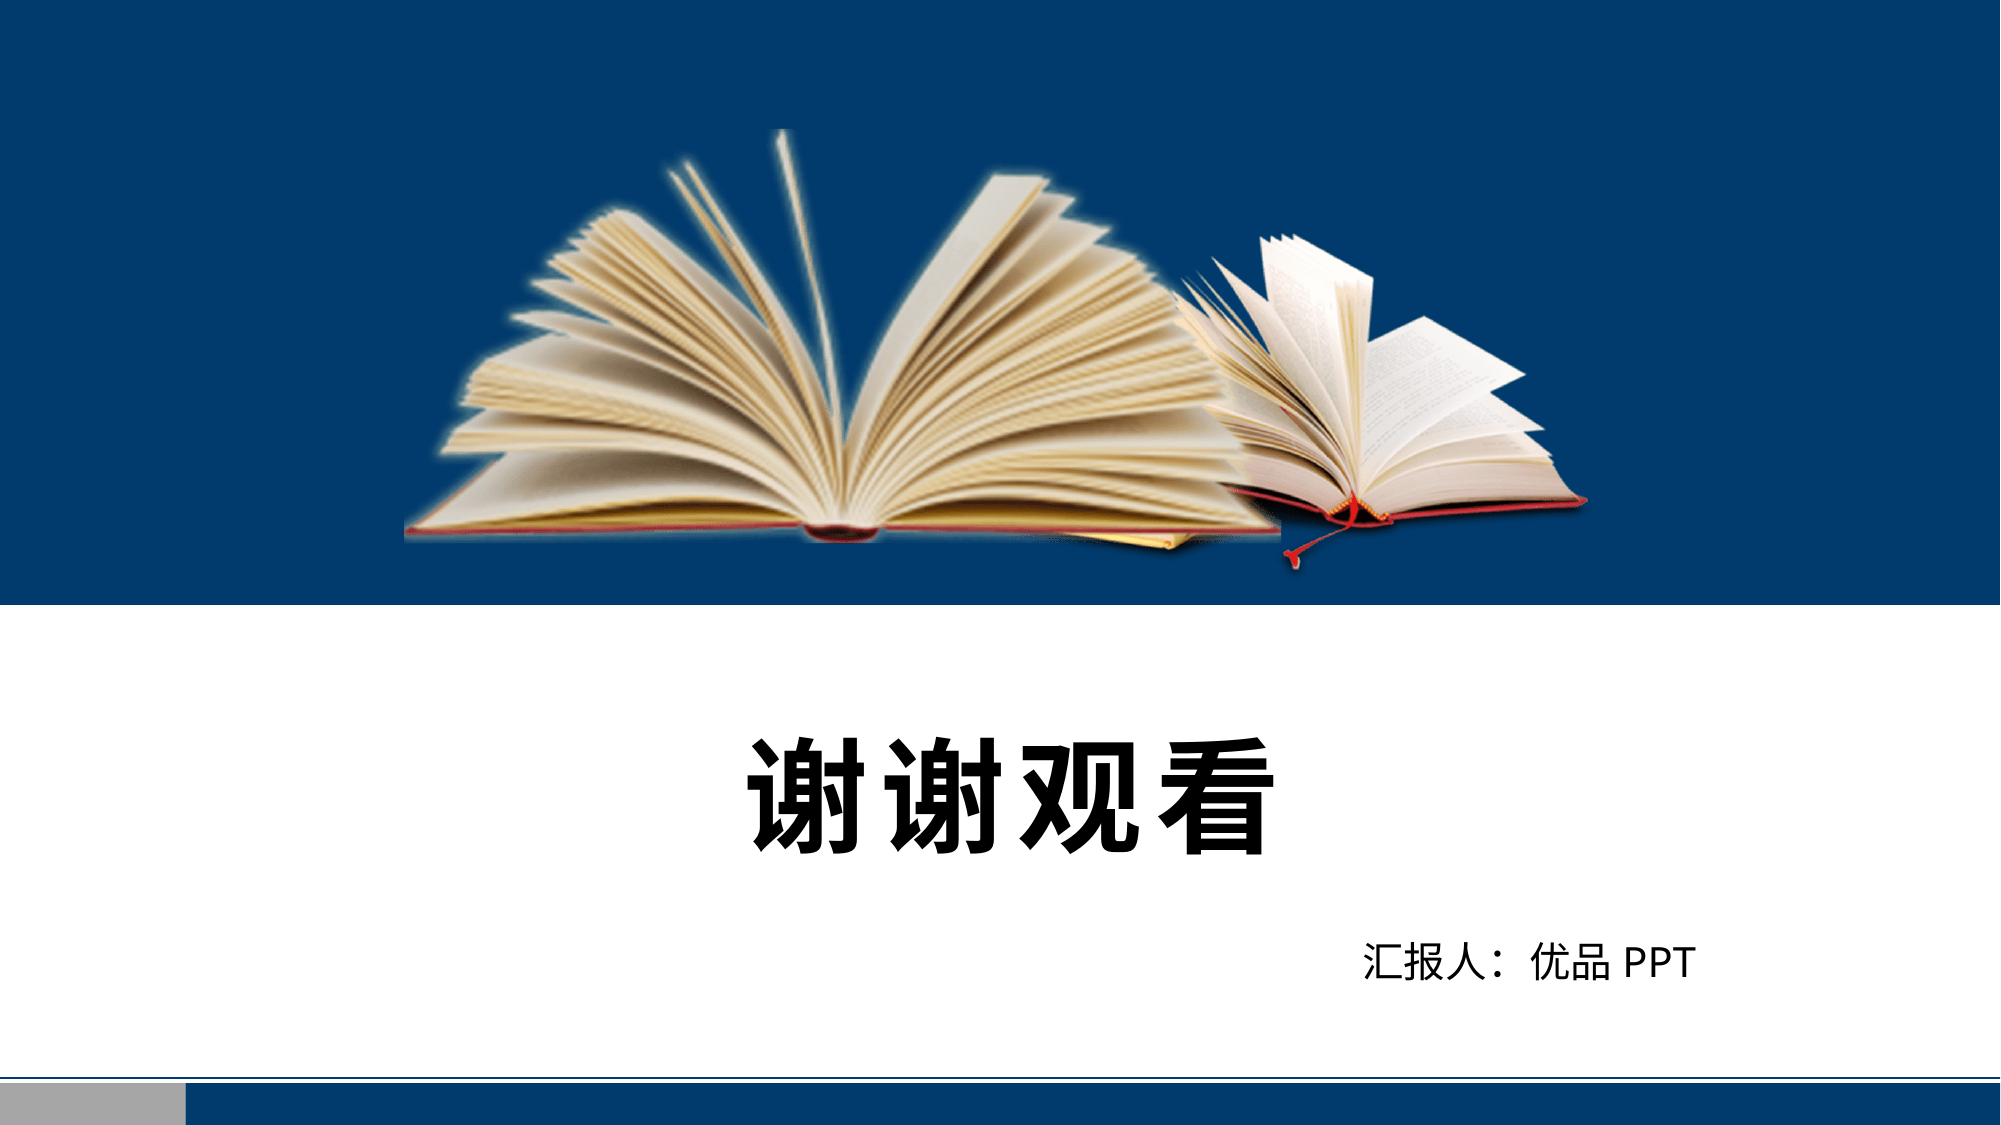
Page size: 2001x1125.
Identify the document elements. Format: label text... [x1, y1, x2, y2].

text_box [0, 0, 2000, 605]
picture [325, 5, 1675, 651]
text_box 谢谢观看 [723, 651, 1301, 879]
text_box 汇报人：优品PPT [1347, 928, 1712, 993]
